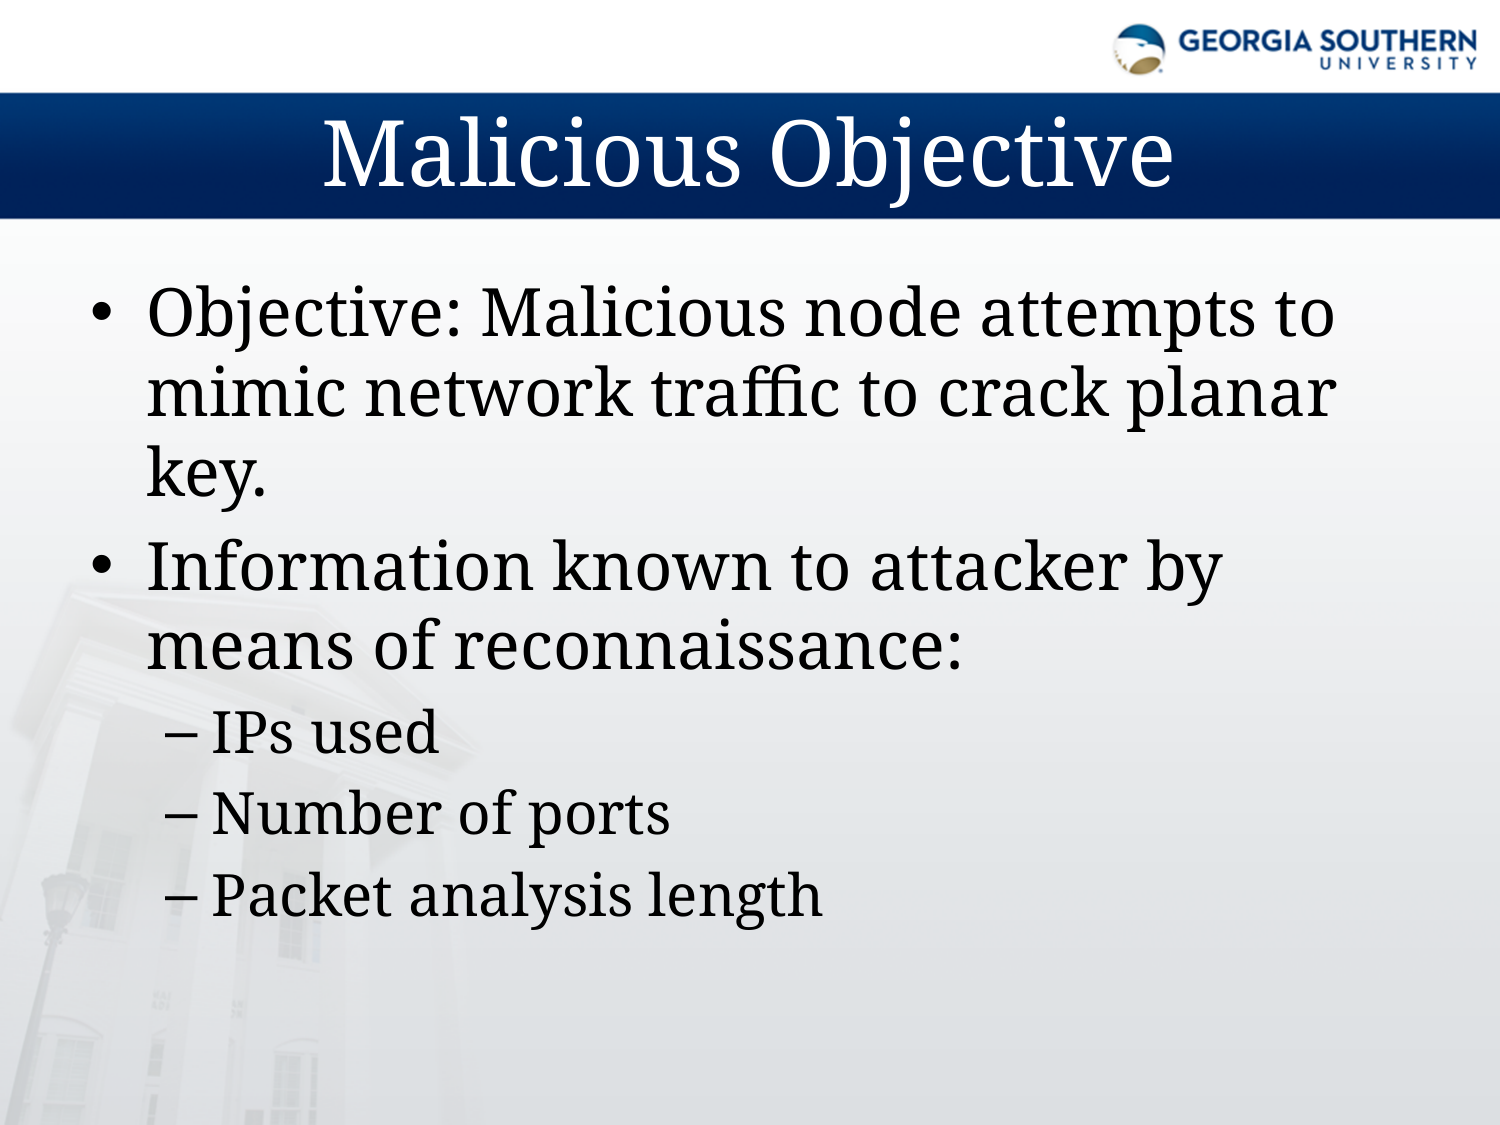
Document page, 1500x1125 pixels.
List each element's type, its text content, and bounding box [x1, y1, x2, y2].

title Malicious Objective [75, 56, 1425, 244]
list Objective: Malicious node attempts to mimic network traffic to crack planar key. Information known to attacker by means of reconnaissance: IPs used Number of ports Packet analysis length [75, 262, 1425, 1005]
picture [0, 0, 1500, 1125]
